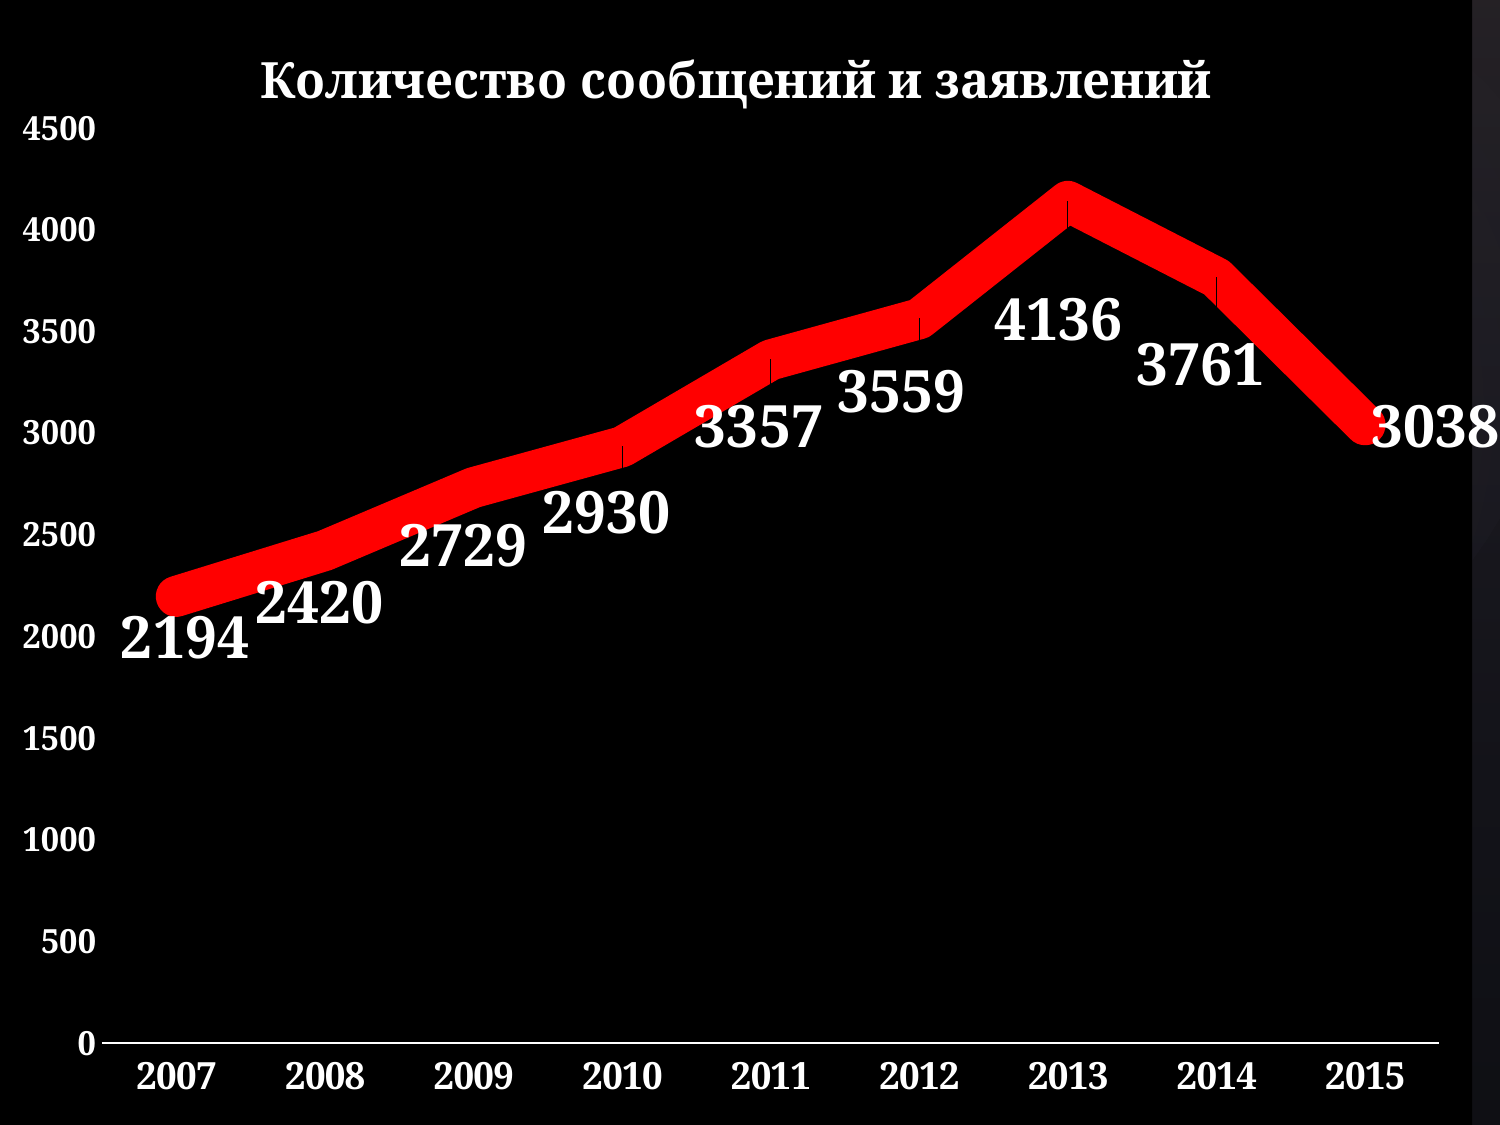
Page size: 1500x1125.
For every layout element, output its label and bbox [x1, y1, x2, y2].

chart [0, 0, 1500, 1125]
